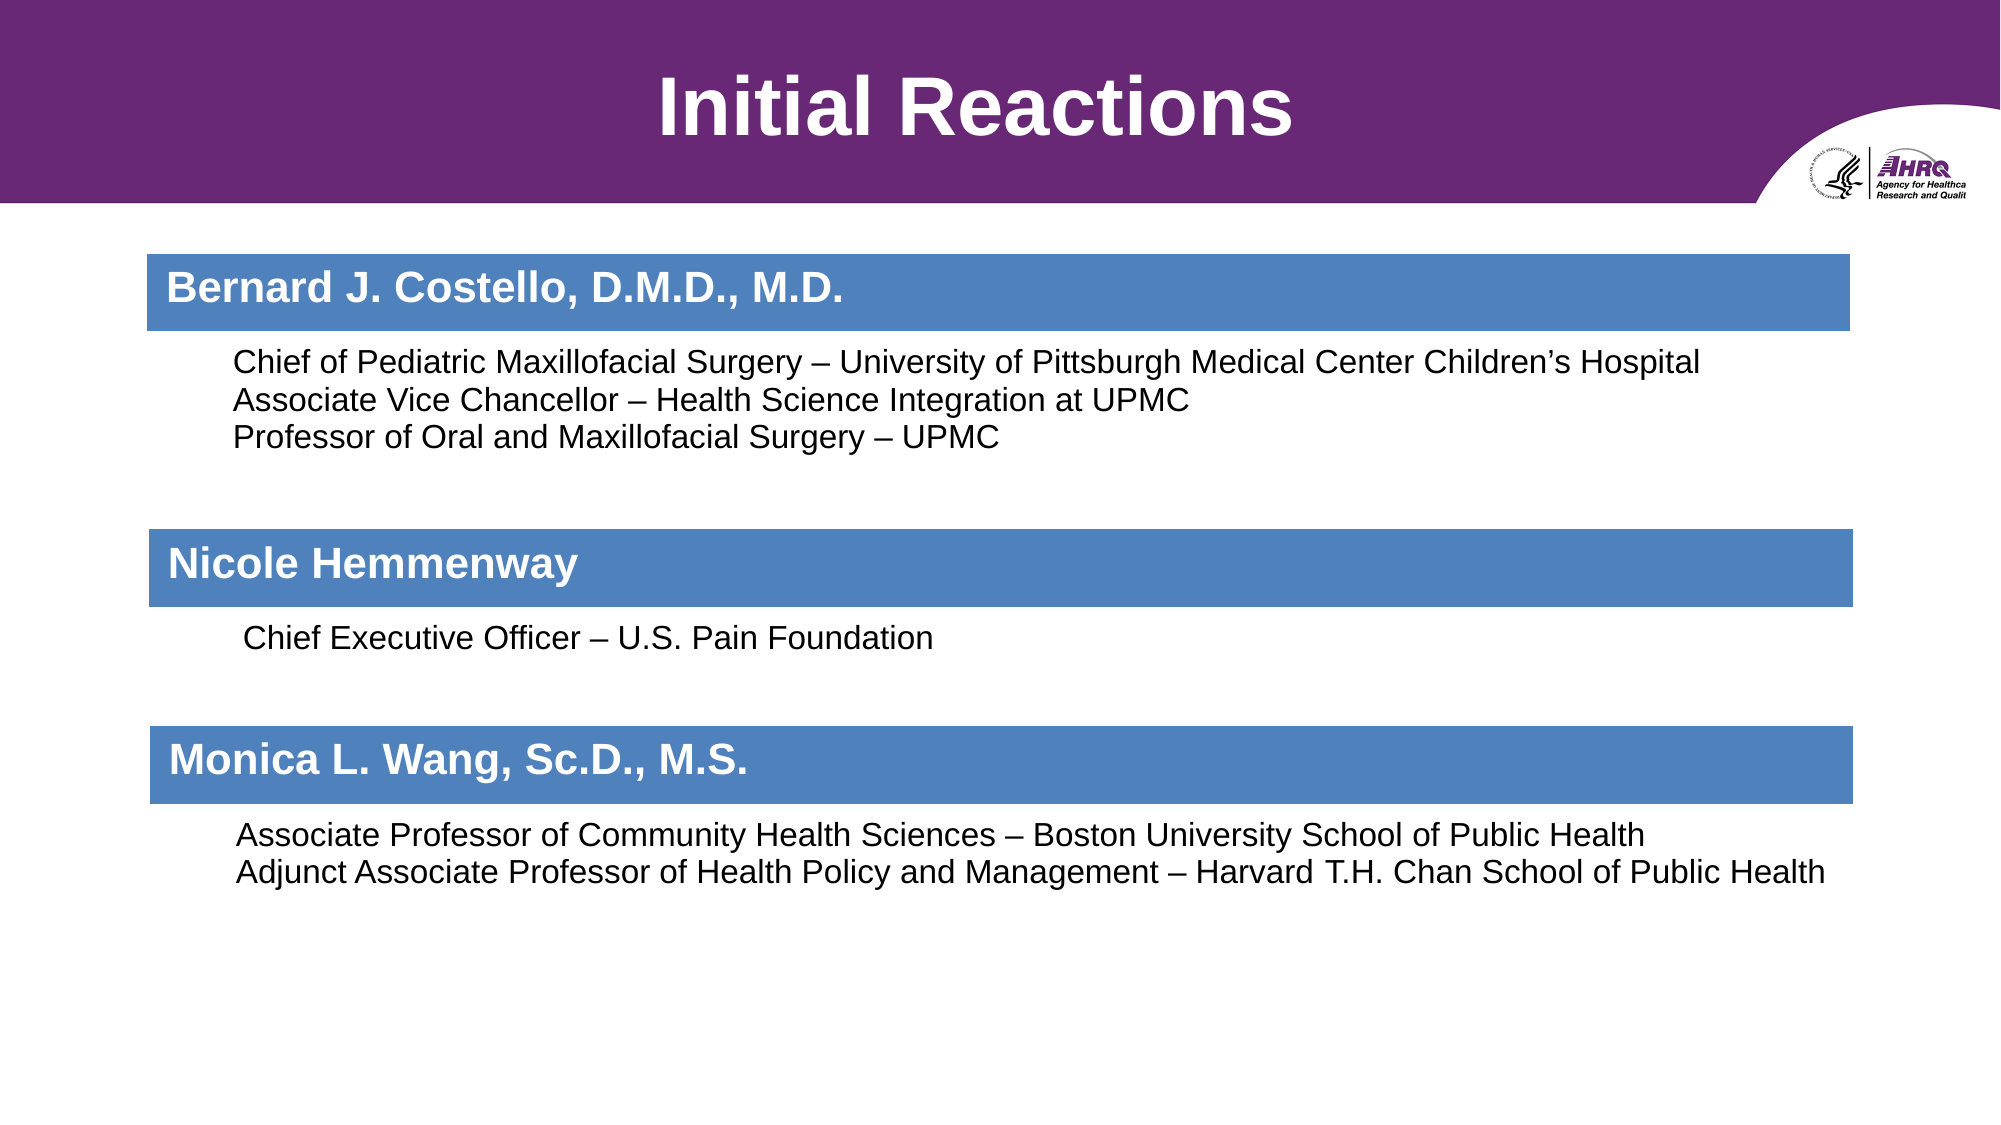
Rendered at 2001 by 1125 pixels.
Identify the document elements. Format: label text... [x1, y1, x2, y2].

table_header Monica L. Wang, Sc.D., M.S. [150, 726, 1853, 804]
table_cell Associate Professor of Community Health Sciences – Boston University School of Public Health Adjunct Associate Professor of Health Policy and Management – Harvard T.H. Chan School of Public Health [150, 809, 1853, 985]
title Initial Reactions [146, 15, 1807, 199]
table_header Bernard J. Costello, D.M.D., M.D. [147, 254, 1850, 331]
table_header Nicole Hemmenway [149, 529, 1853, 607]
table_cell Chief Executive Officer – U.S. Pain Foundation [149, 612, 1853, 685]
picture [0, 0, 2001, 1125]
table_cell Chief of Pediatric Maxillofacial Surgery – University of Pittsburgh Medical Center Children’s Hospital Associate Vice Chancellor – Health Science Integration at UPMC Professor of Oral and Maxillofacial Surgery – UPMC [147, 337, 1850, 473]
